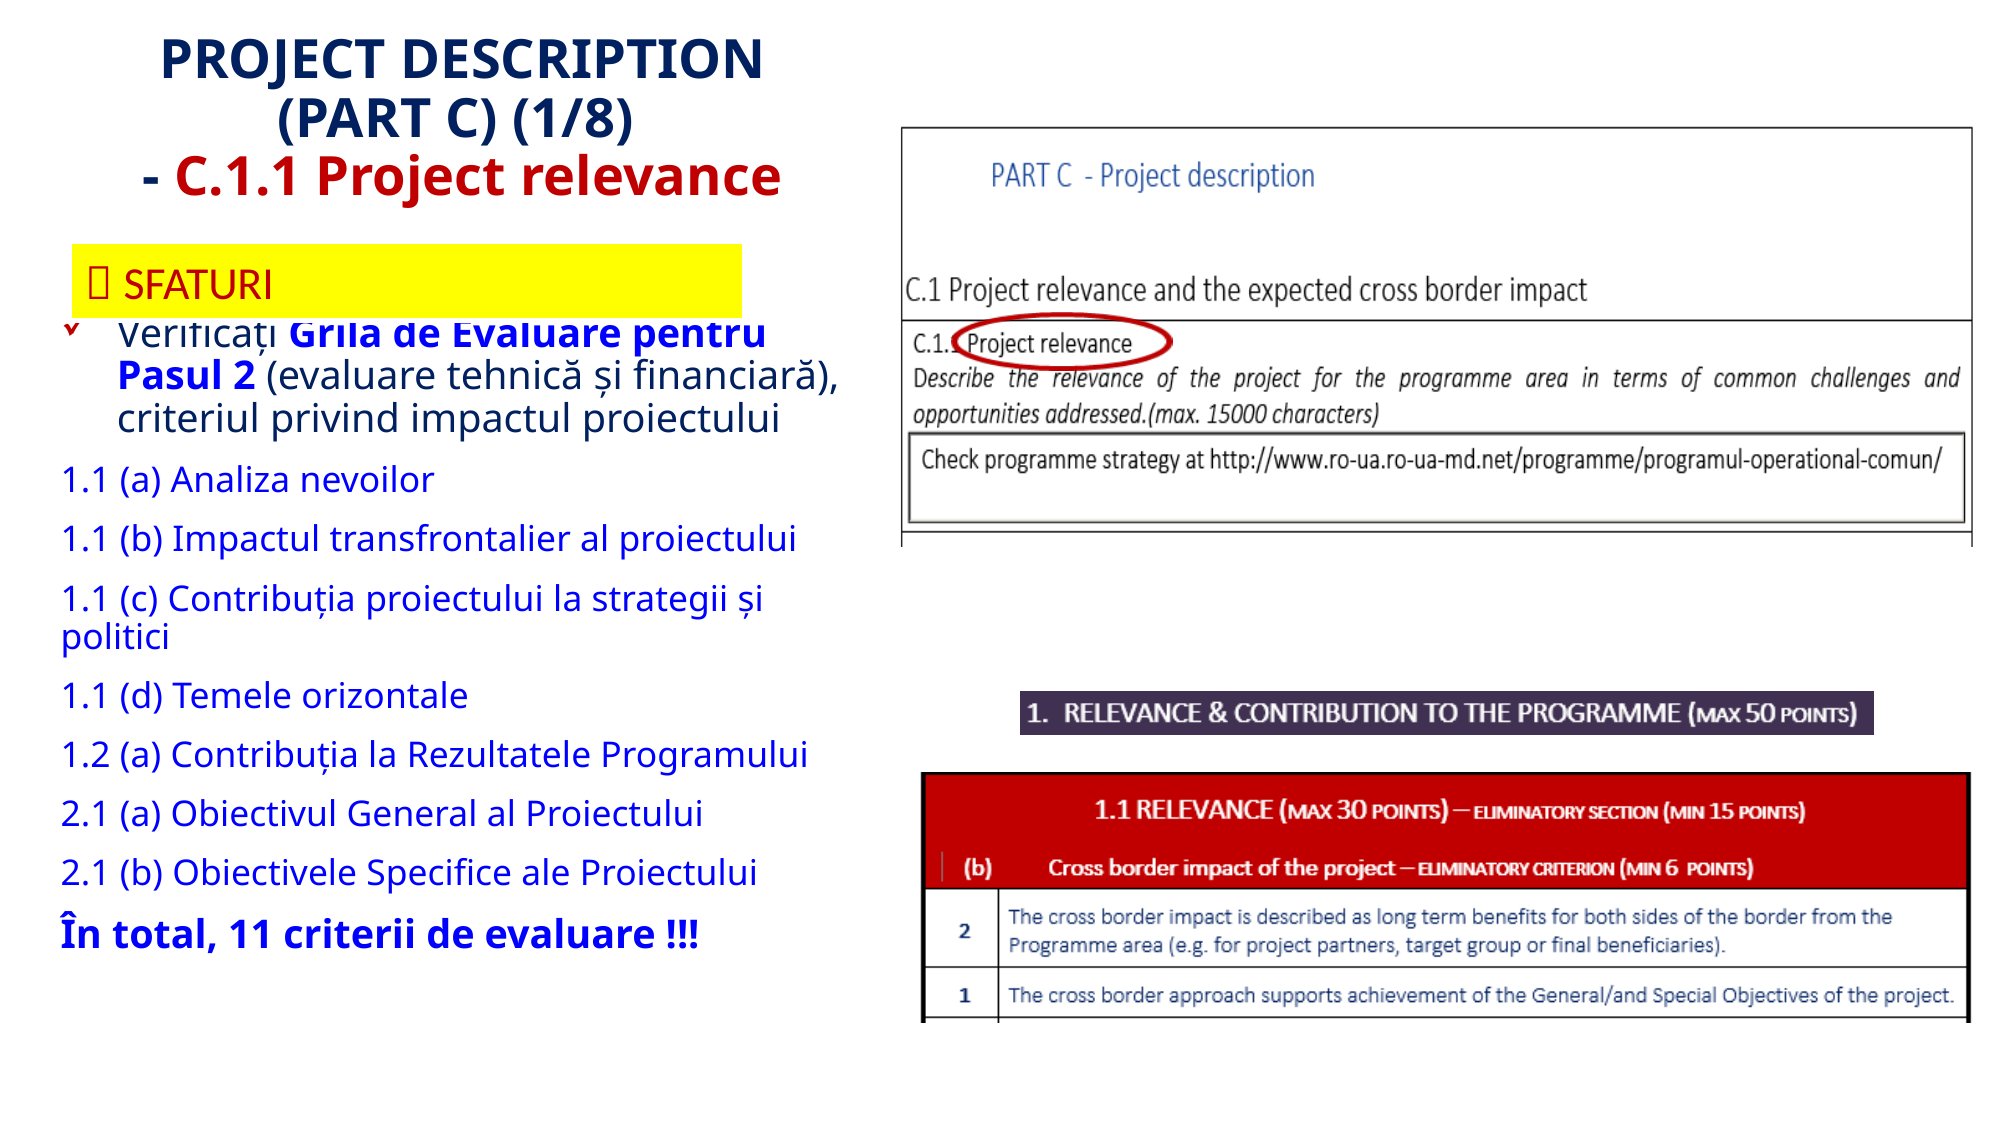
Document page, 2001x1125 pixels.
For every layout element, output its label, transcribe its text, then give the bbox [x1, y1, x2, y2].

picture [915, 772, 1979, 1023]
picture [1020, 691, 1874, 735]
subtitle Verificați Grila de Evaluare pentru Pasul 2 (evaluare tehnică și financiară), criteriul privind impactul proiectului 1.1 (a) Analiza nevoilor 1.1 (b) Impactul transfrontalier al proiectului 1.1 (c) Contribuția proiectului la strategii și politici 1.1 (d) Temele orizontale 1.2 (a) Contribuția la Rezultatele Programului 2.1 (a) Obiectivul General al Proiectului 2.1 (b) Obiectivele Specifice ale Proiectului În total, 11 criterii de evaluare !!! [45, 438, 891, 1022]
picture [890, 121, 1979, 547]
title PROJECT DESCRIPTION (PART C) (1/8) - C.1.1 Project relevance [34, 6, 891, 215]
table_header  SFATURI [72, 244, 742, 318]
